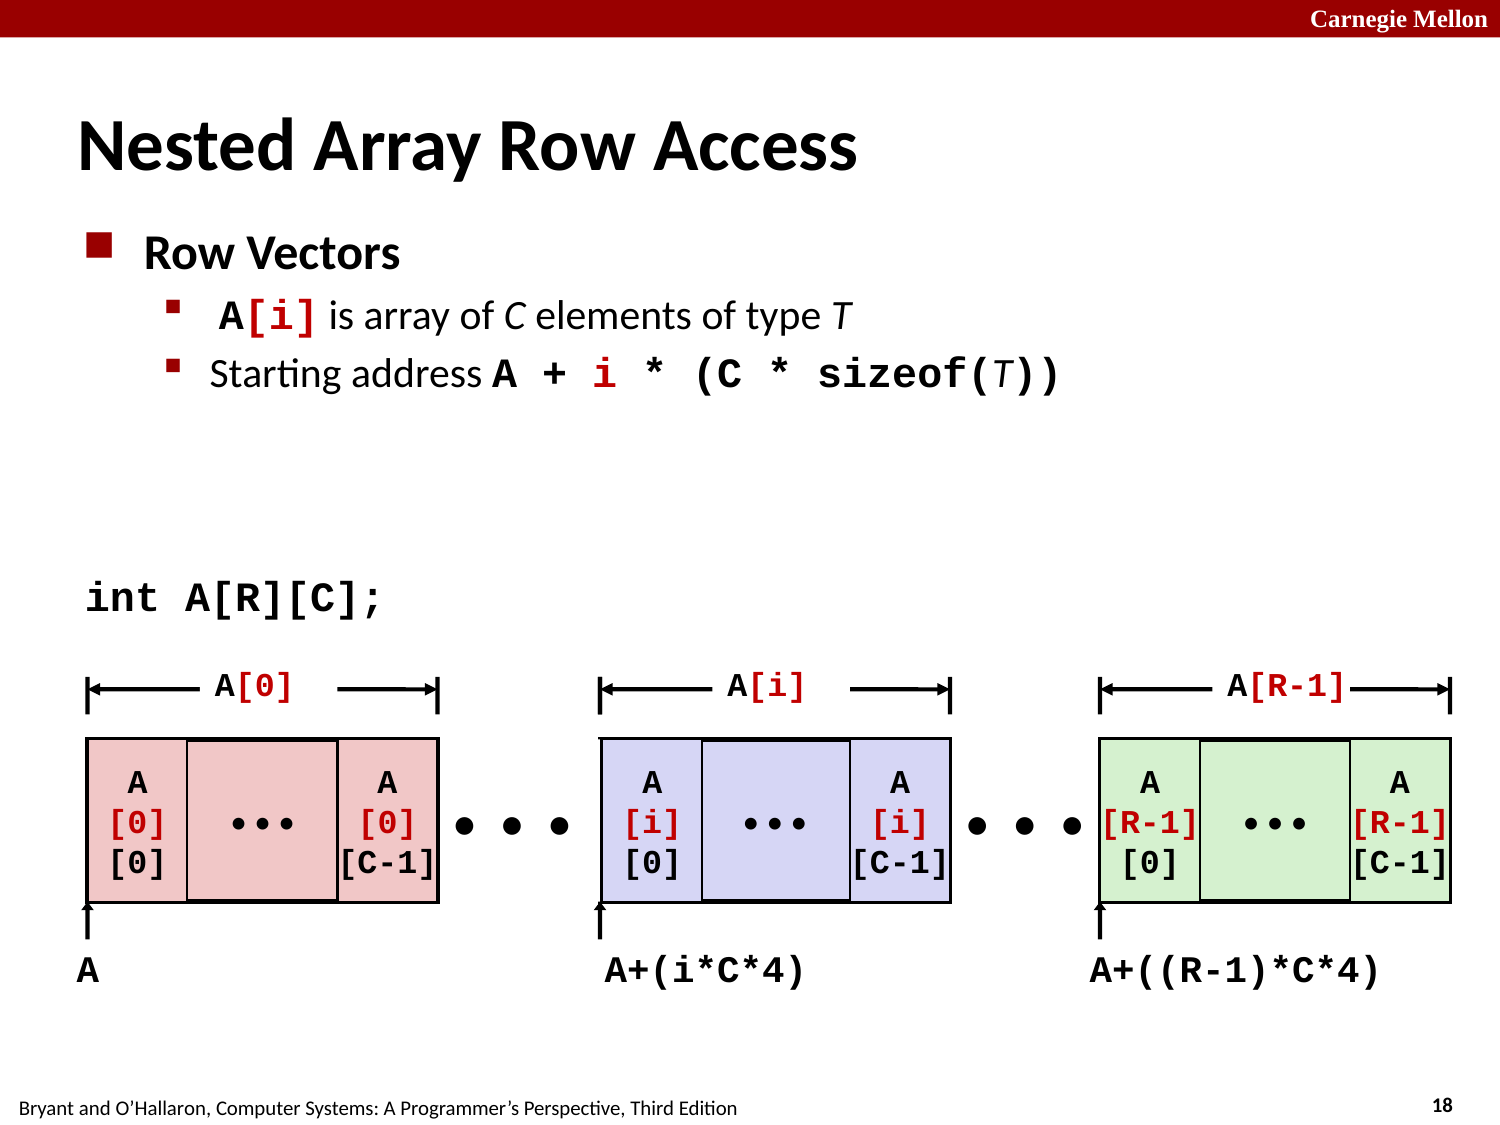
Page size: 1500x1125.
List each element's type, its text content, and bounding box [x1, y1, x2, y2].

text_box A [55, 937, 121, 998]
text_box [87, 651, 438, 903]
text_box int A[R][C]; [69, 562, 400, 628]
text_box [593, 907, 607, 937]
text_box • • • [954, 739, 1094, 902]
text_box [599, 651, 951, 903]
text_box A+(i*C*4) [589, 937, 888, 998]
text_box [1093, 907, 1107, 940]
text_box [1099, 651, 1451, 903]
title Nested Array Row Access [62, 93, 1201, 188]
text_box A+((R-1)*C*4) [1074, 937, 1450, 998]
text_box [81, 906, 94, 940]
list Row Vectors A[i] is array of C elements of type T Starting address A + i * (C * sizeof(T)) [72, 211, 1188, 451]
text_box • • • [441, 739, 594, 902]
